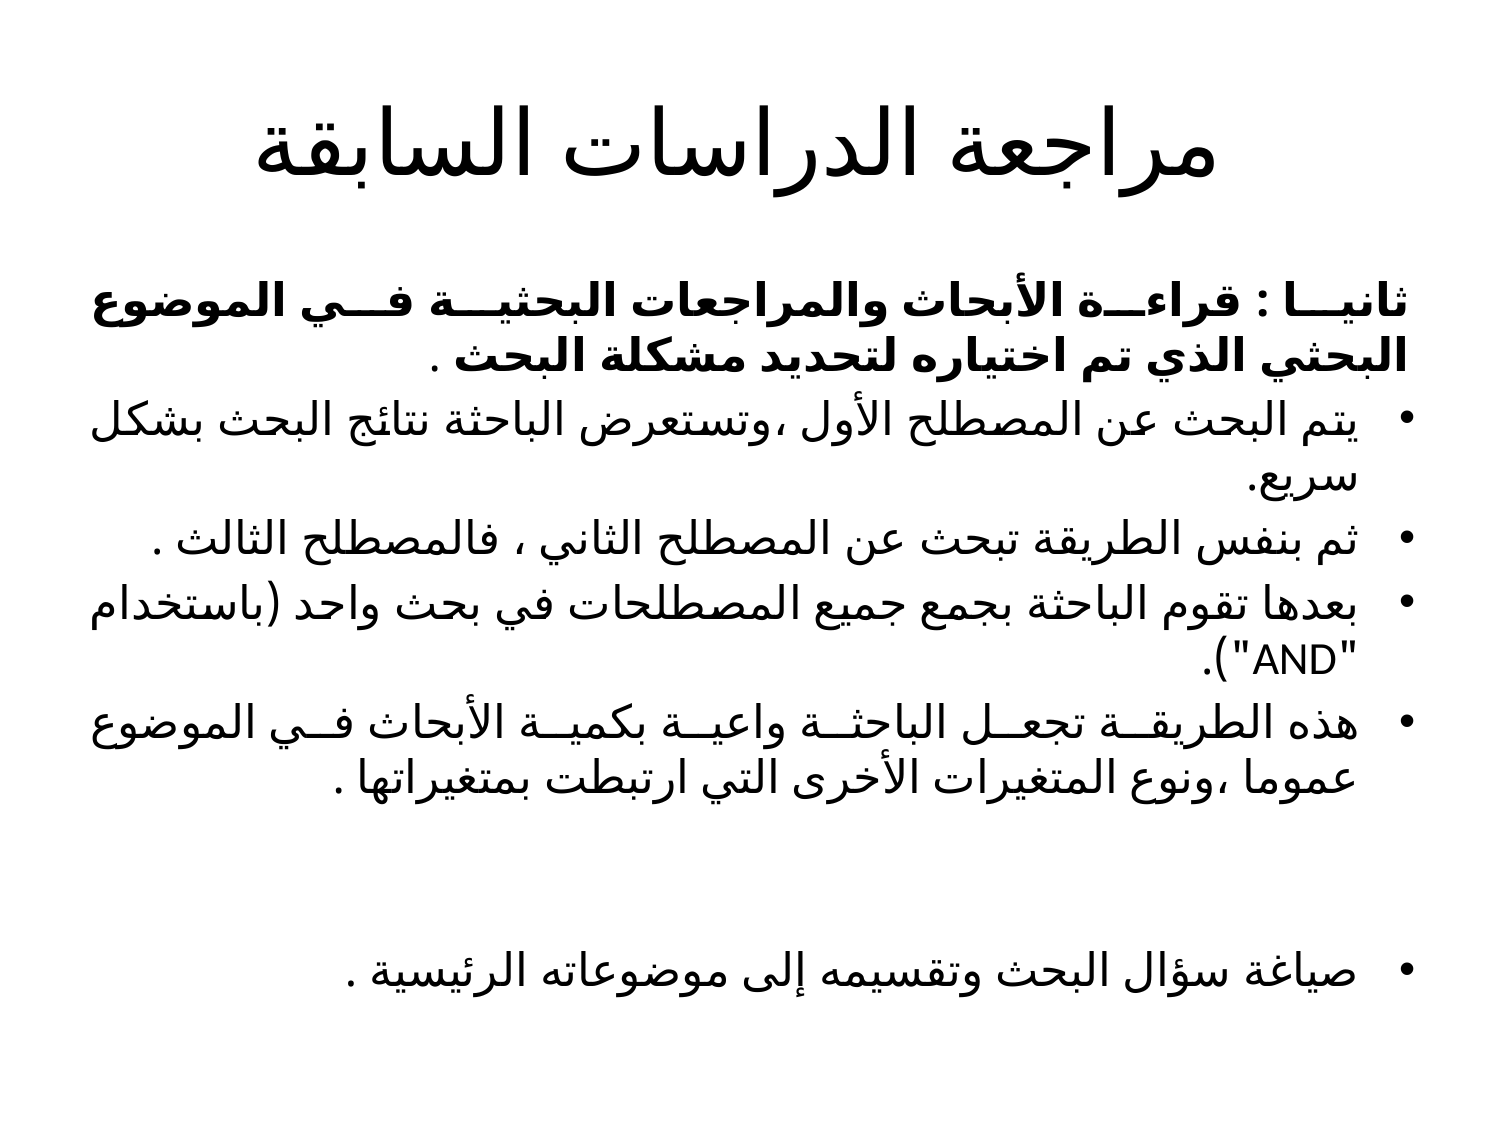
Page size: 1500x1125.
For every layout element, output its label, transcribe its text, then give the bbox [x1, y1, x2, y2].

title مراجعة الدراسات السابقة [75, 45, 1425, 233]
list ثانيا : قراءة الأبحاث والمراجعات البحثية في الموضوع البحثي الذي تم اختياره لتحديد مشكلة البحث . يتم البحث عن المصطلح الأول ،وتستعرض الباحثة نتائج البحث بشكل سريع. ثم بنفس الطريقة تبحث عن المصطلح الثاني ، فالمصطلح الثالث . بعدها تقوم الباحثة بجمع جميع المصطلحات في بحث واحد (باستخدام "AND"). هذه الطريقة تجعل الباحثة واعية بكمية الأبحاث في الموضوع عموما ،ونوع المتغيرات الأخرى التي ارتبطت بمتغيراتها . صياغة سؤال البحث وتقسيمه إلى موضوعاته الرئيسية . [75, 262, 1425, 1005]
